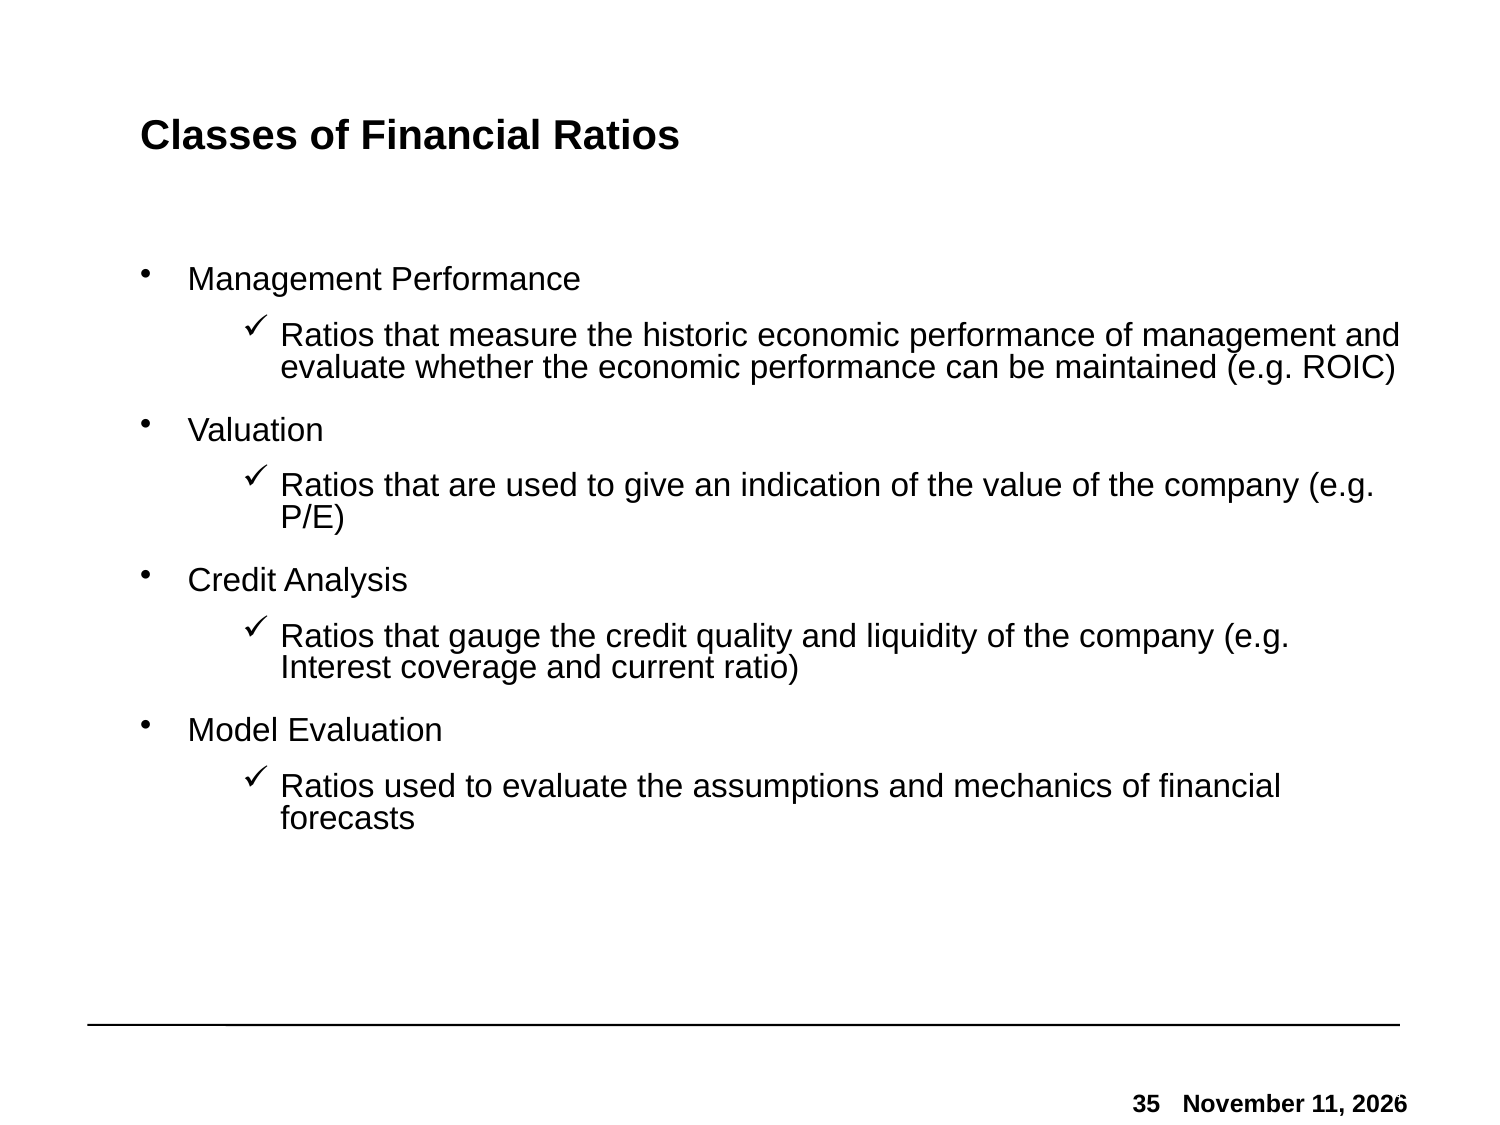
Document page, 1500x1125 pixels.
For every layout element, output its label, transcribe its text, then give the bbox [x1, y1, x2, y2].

list Management Performance Ratios that measure the historic economic performance of management and evaluate whether the economic performance can be maintained (e.g. ROIC) Valuation Ratios that are used to give an indication of the value of the company (e.g. P/E) Credit Analysis Ratios that gauge the credit quality and liquidity of the company (e.g. Interest coverage and current ratio) Model Evaluation Ratios used to evaluate the assumptions and mechanics of financial forecasts [124, 249, 1426, 1013]
title Classes of Financial Ratios [124, 99, 1401, 226]
